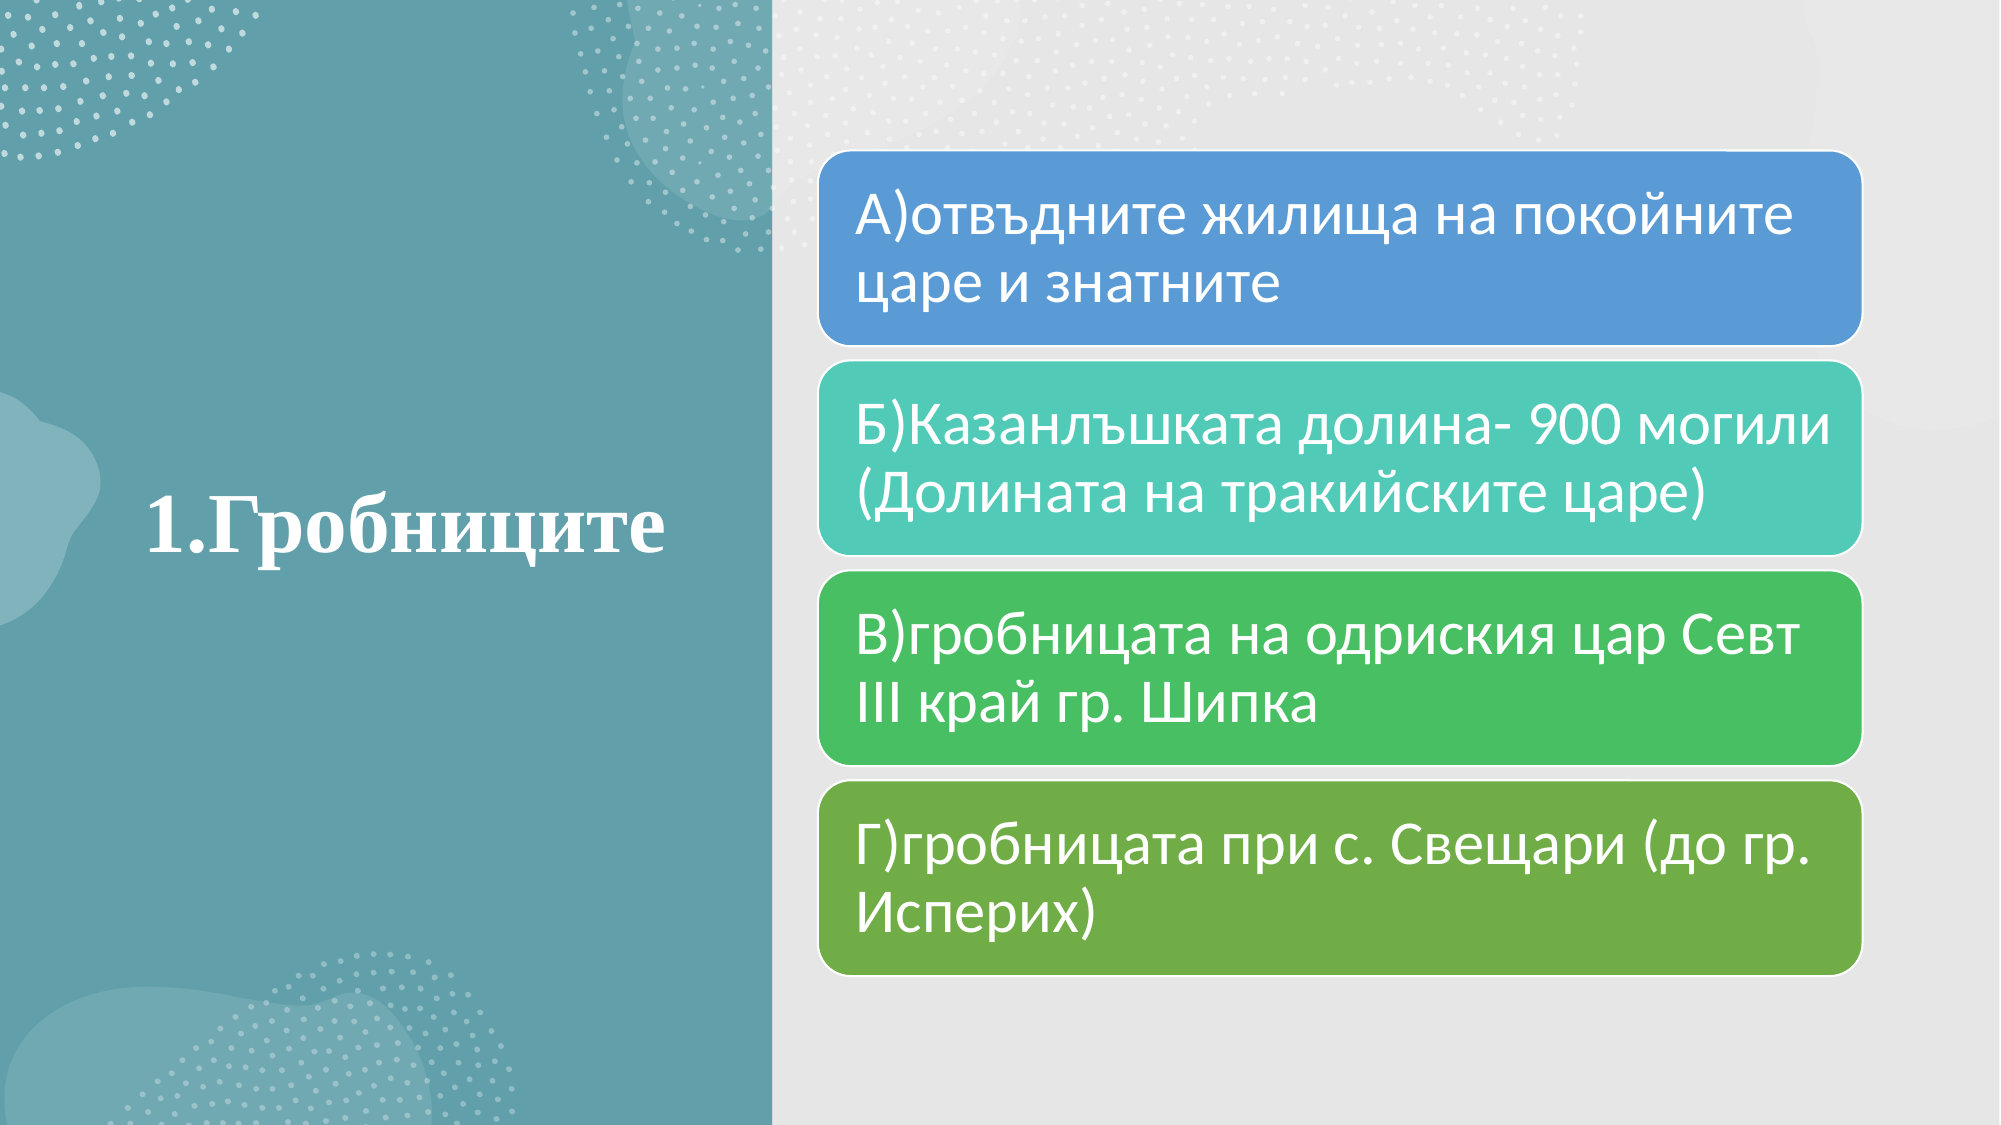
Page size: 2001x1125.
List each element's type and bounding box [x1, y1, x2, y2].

list [817, 37, 1863, 1089]
text_box [0, 0, 2000, 1125]
